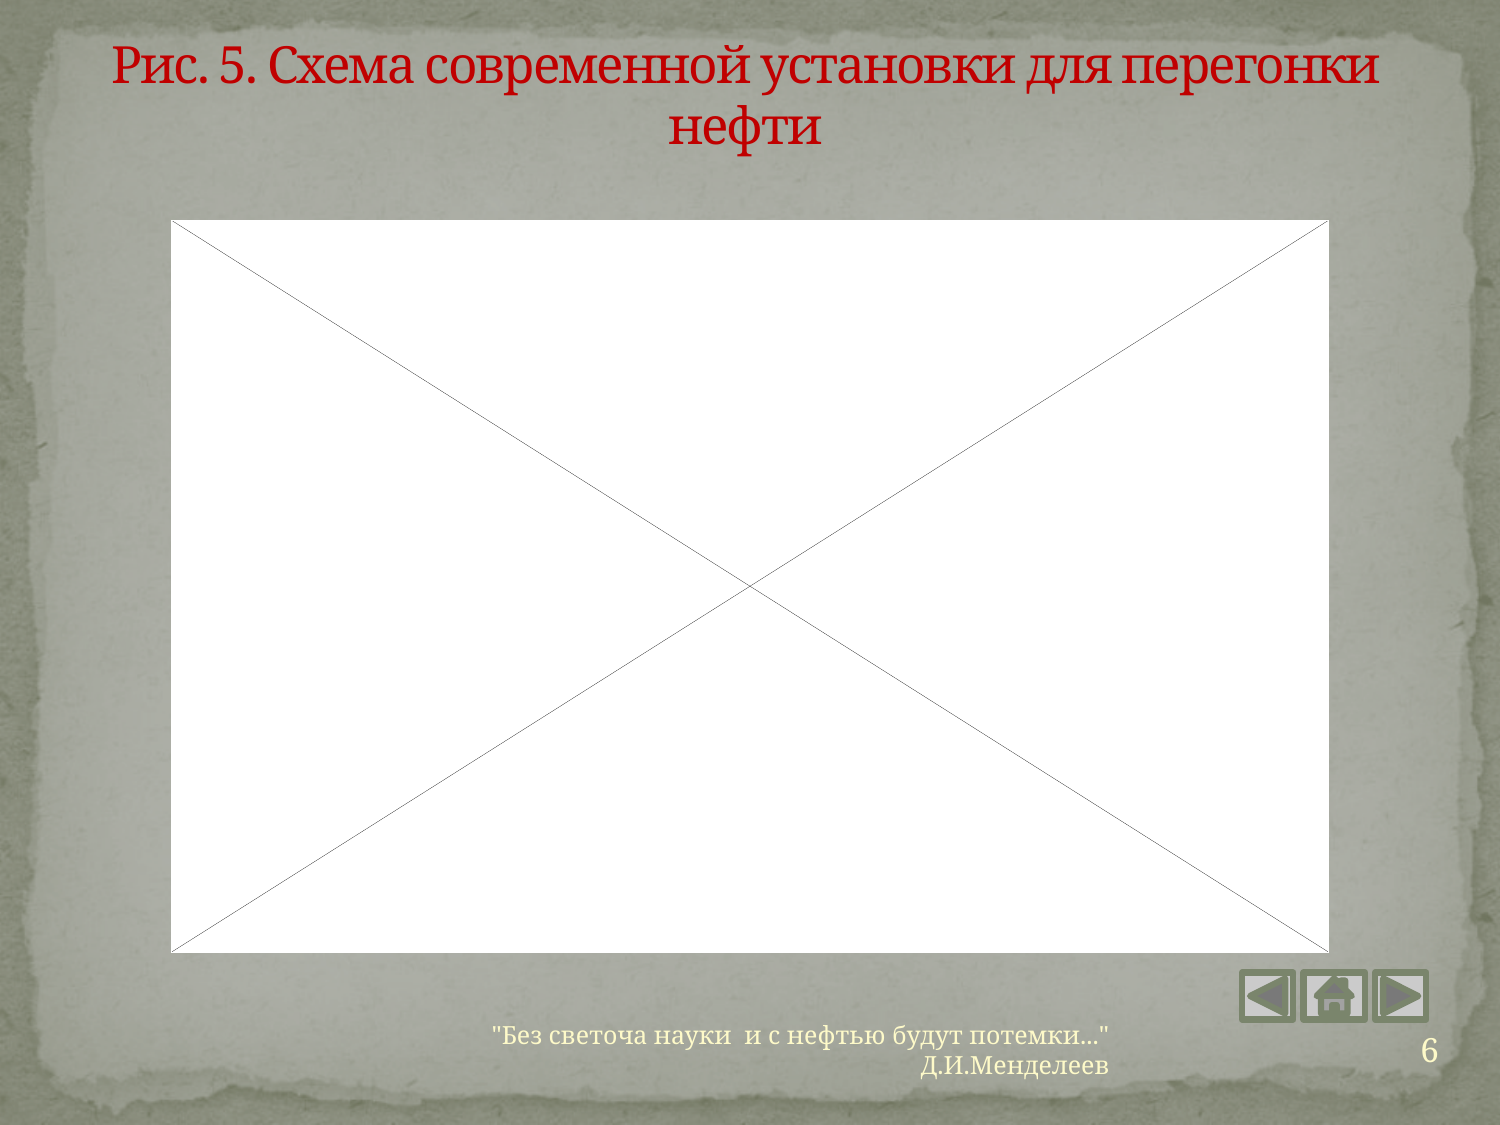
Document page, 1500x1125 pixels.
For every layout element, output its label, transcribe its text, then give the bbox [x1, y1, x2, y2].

text_box [1239, 969, 1296, 1023]
text_box [1372, 969, 1429, 1023]
title Рис. 5. Схема современной установки для перегонки нефти [70, 23, 1421, 163]
slide_number 6 [1379, 1014, 1480, 1089]
text_box [1300, 969, 1368, 1023]
footer "Без светоча науки и с нефтью будут потемки..." Д.И.Менделеев [350, 1017, 1125, 1081]
